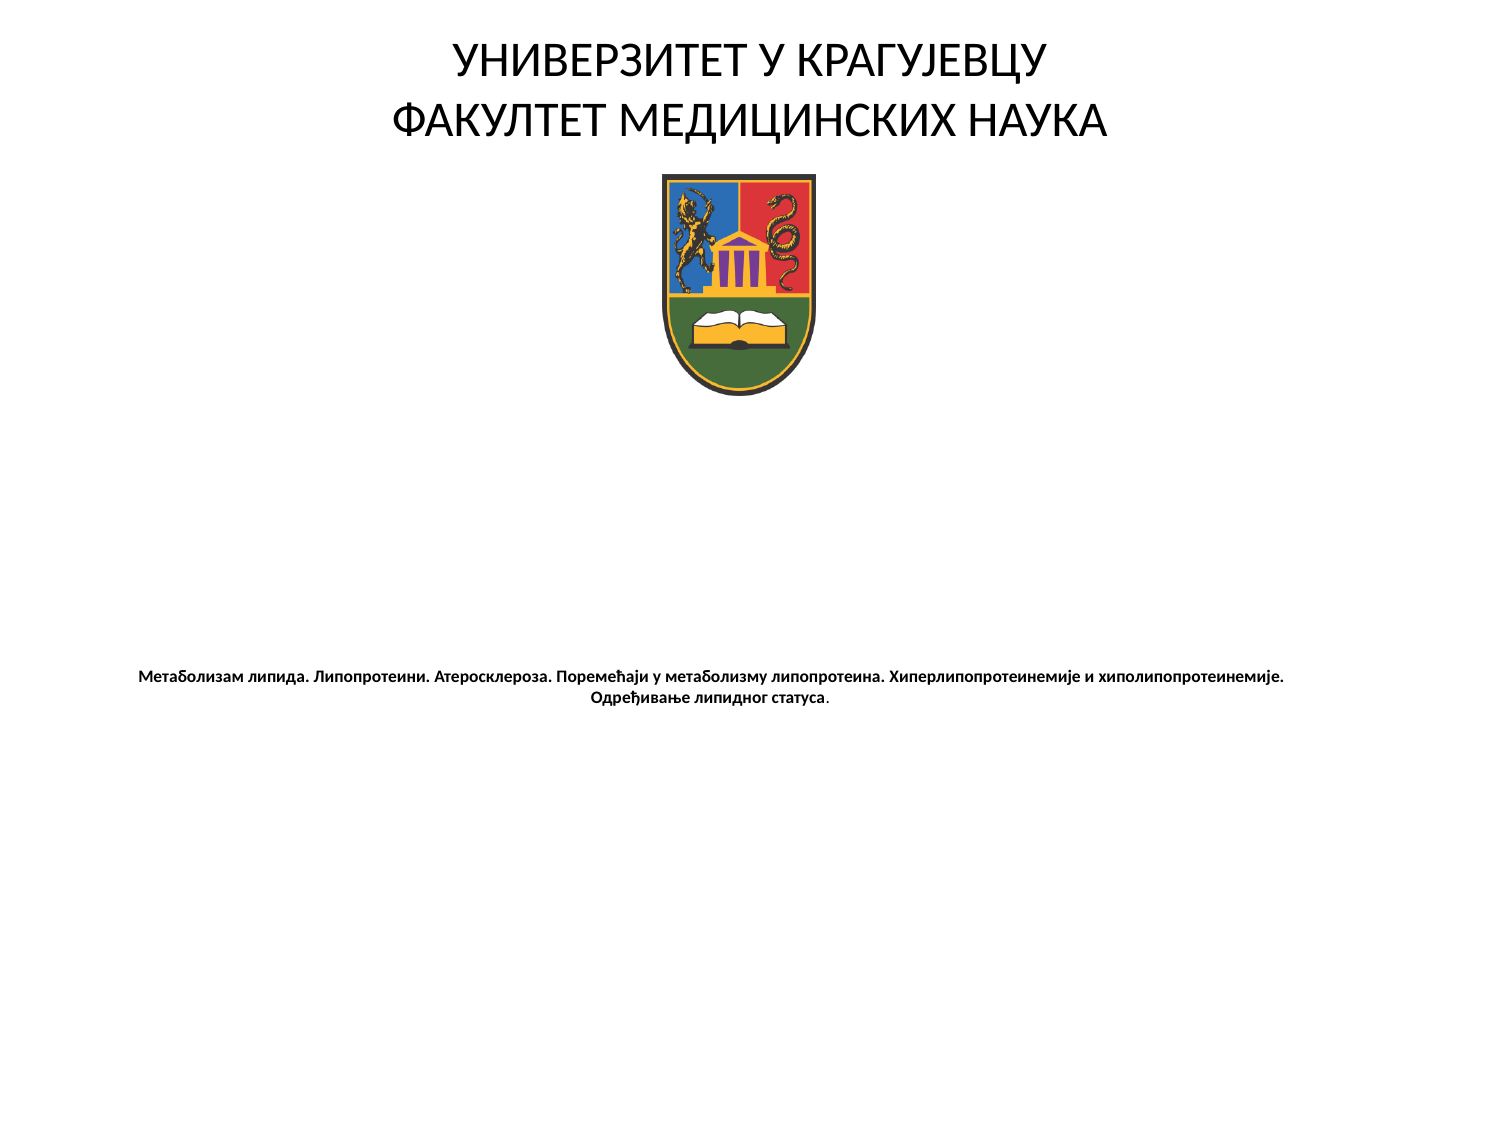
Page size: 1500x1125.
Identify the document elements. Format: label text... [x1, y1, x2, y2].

text_box УНИВЕРЗИТЕТ У КРАГУЈЕВЦУ ФАКУЛТЕТ МЕДИЦИНСКИХ НАУКА [0, 0, 1500, 154]
title Метаболизам липида. Липопротеини. Атеросклероза. Поремећаји у метаболизму липопротеина. Хиперлипопротеинемије и хиполипопротеинемије. Одређивање липидног статуса. [75, 587, 1350, 829]
picture [662, 174, 817, 396]
